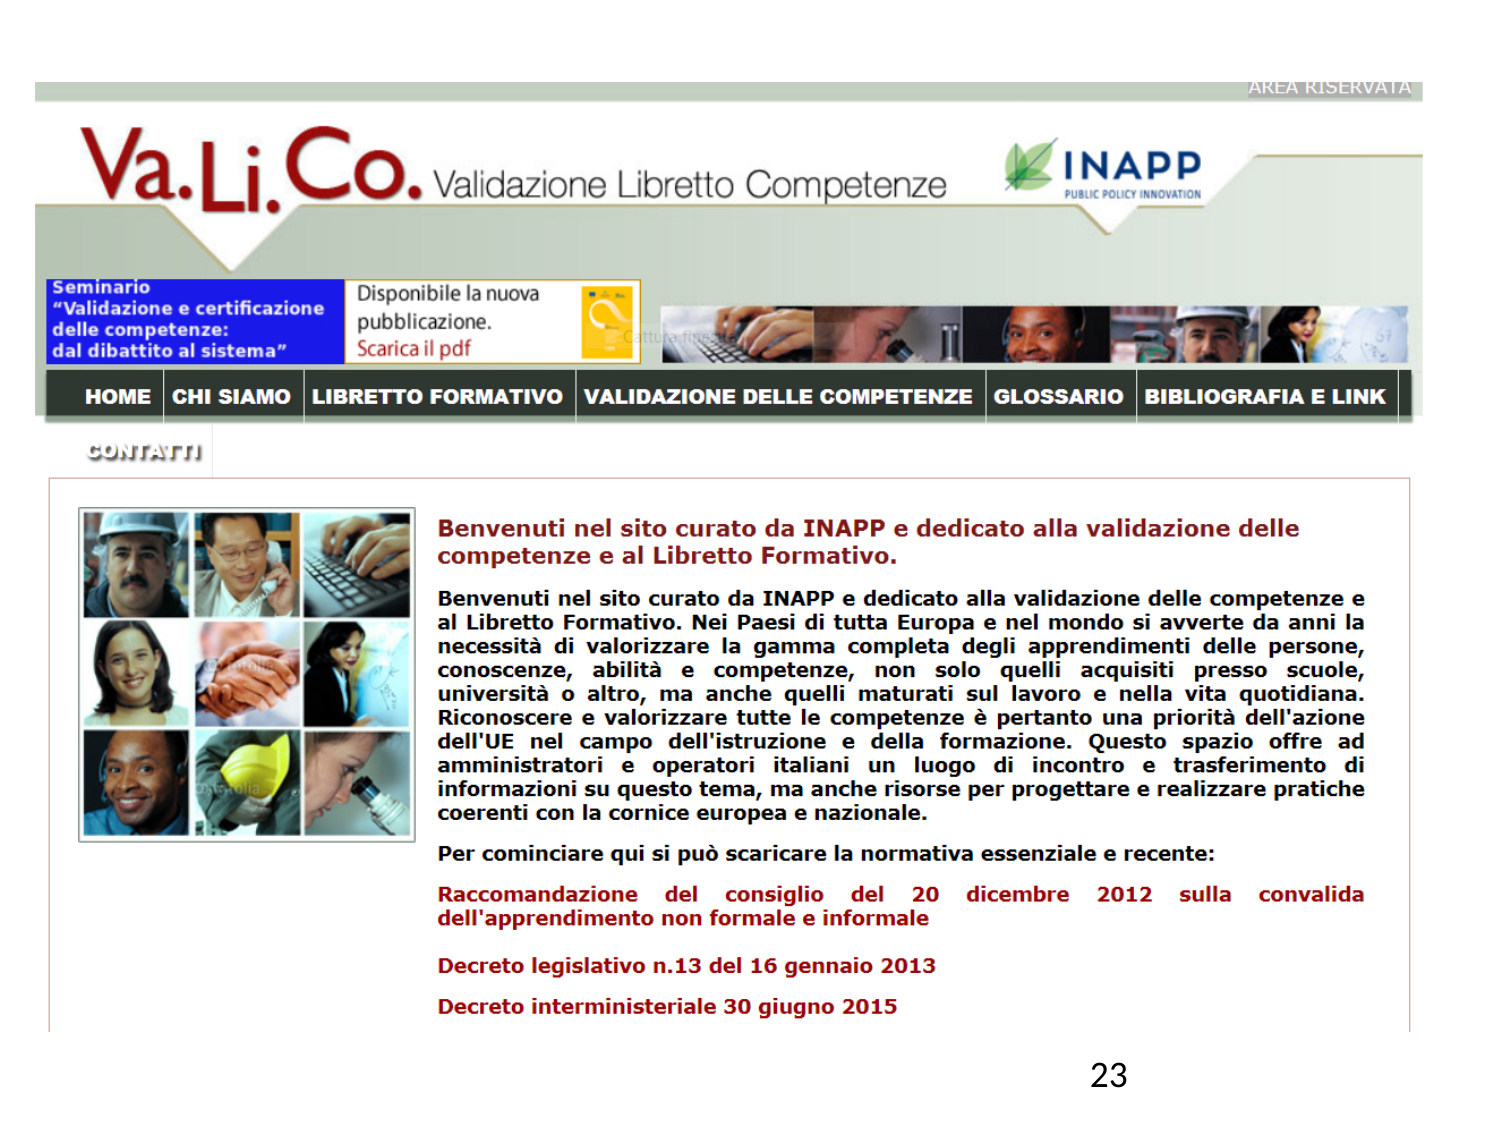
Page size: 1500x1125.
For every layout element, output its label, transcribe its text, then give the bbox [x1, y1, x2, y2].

slide_number 23 [1074, 1042, 1425, 1103]
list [0, 81, 1500, 1032]
